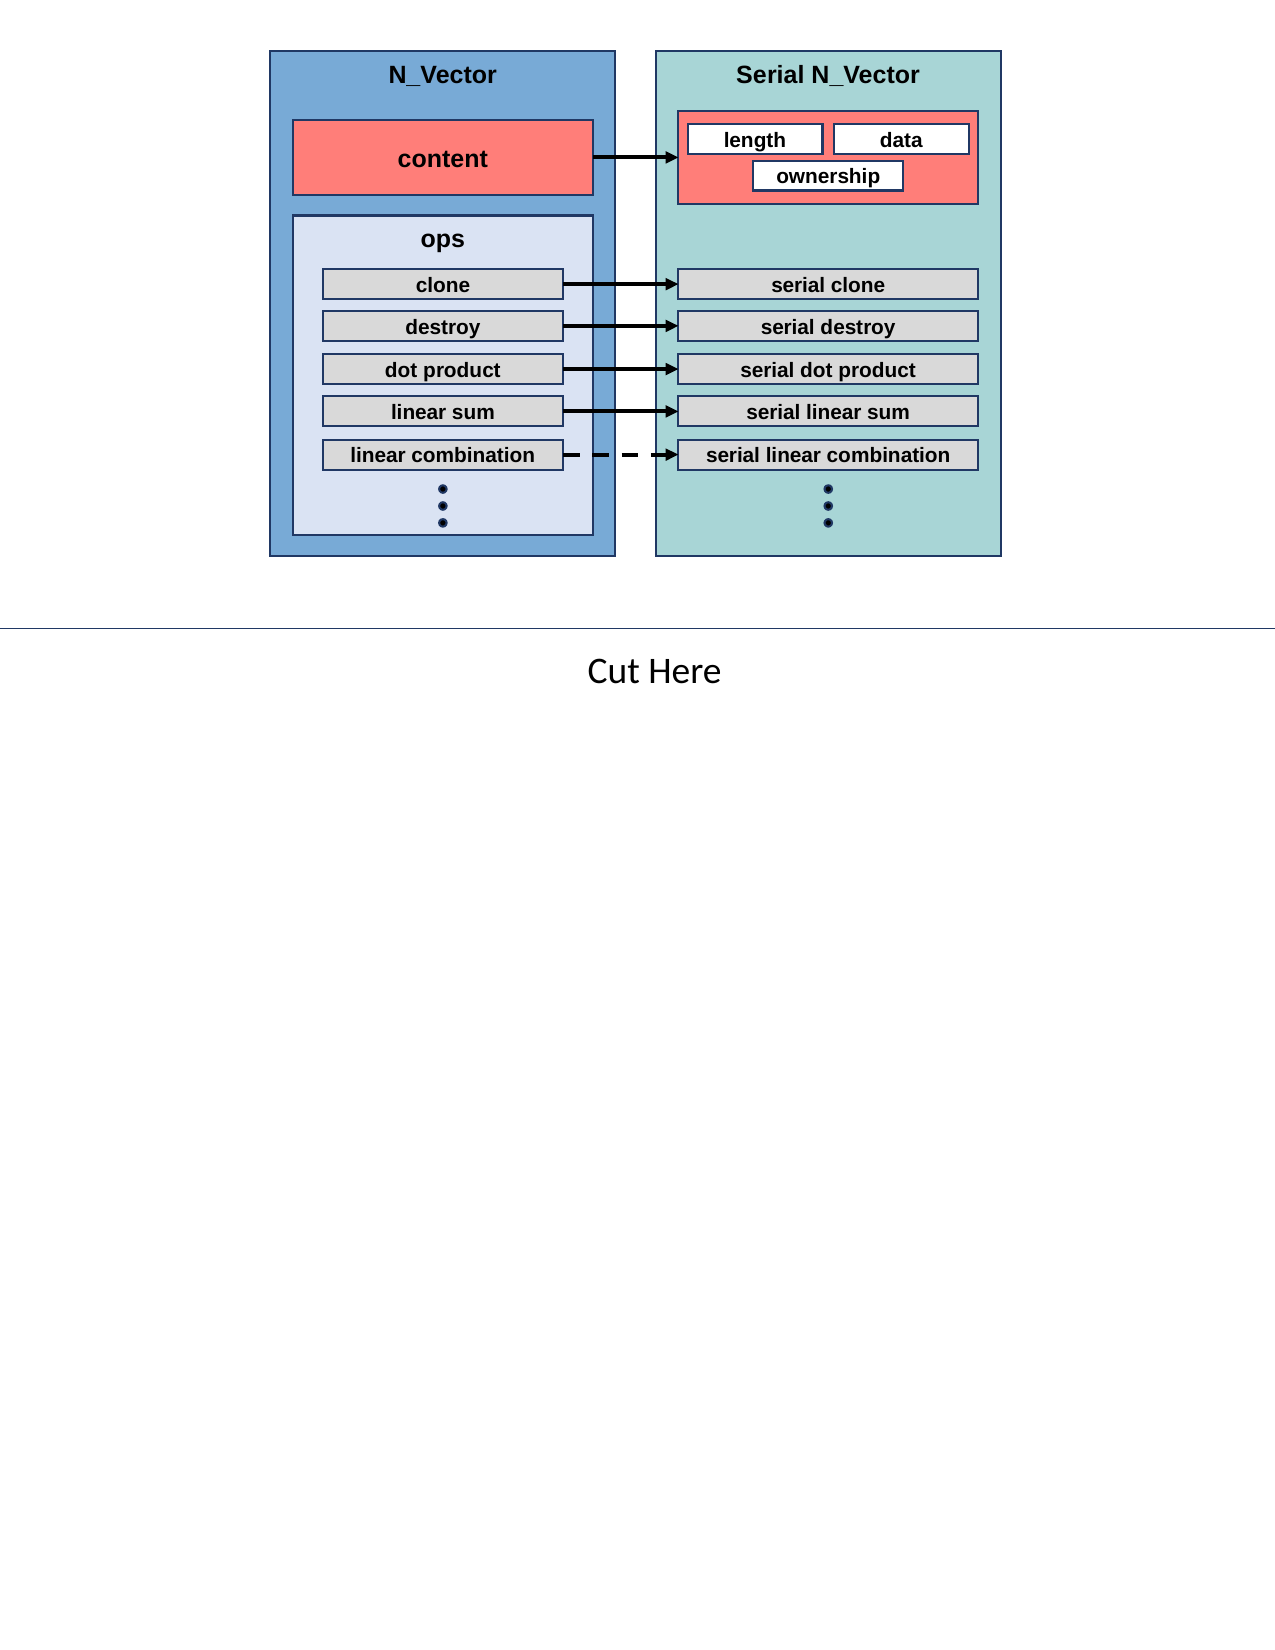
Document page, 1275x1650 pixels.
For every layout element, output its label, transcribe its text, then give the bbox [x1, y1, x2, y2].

text_box clone [322, 268, 564, 300]
text_box destroy [322, 310, 564, 342]
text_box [439, 485, 447, 527]
text_box content [292, 119, 594, 196]
text_box Cut Here [471, 638, 839, 699]
text_box Serial N_Vector [655, 50, 1002, 557]
text_box ops [292, 214, 594, 536]
text_box N_Vector [269, 50, 616, 557]
text_box linear sum [322, 395, 564, 427]
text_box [678, 269, 979, 527]
text_box dot product [322, 353, 564, 385]
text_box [678, 111, 979, 204]
text_box linear combination [322, 439, 564, 471]
